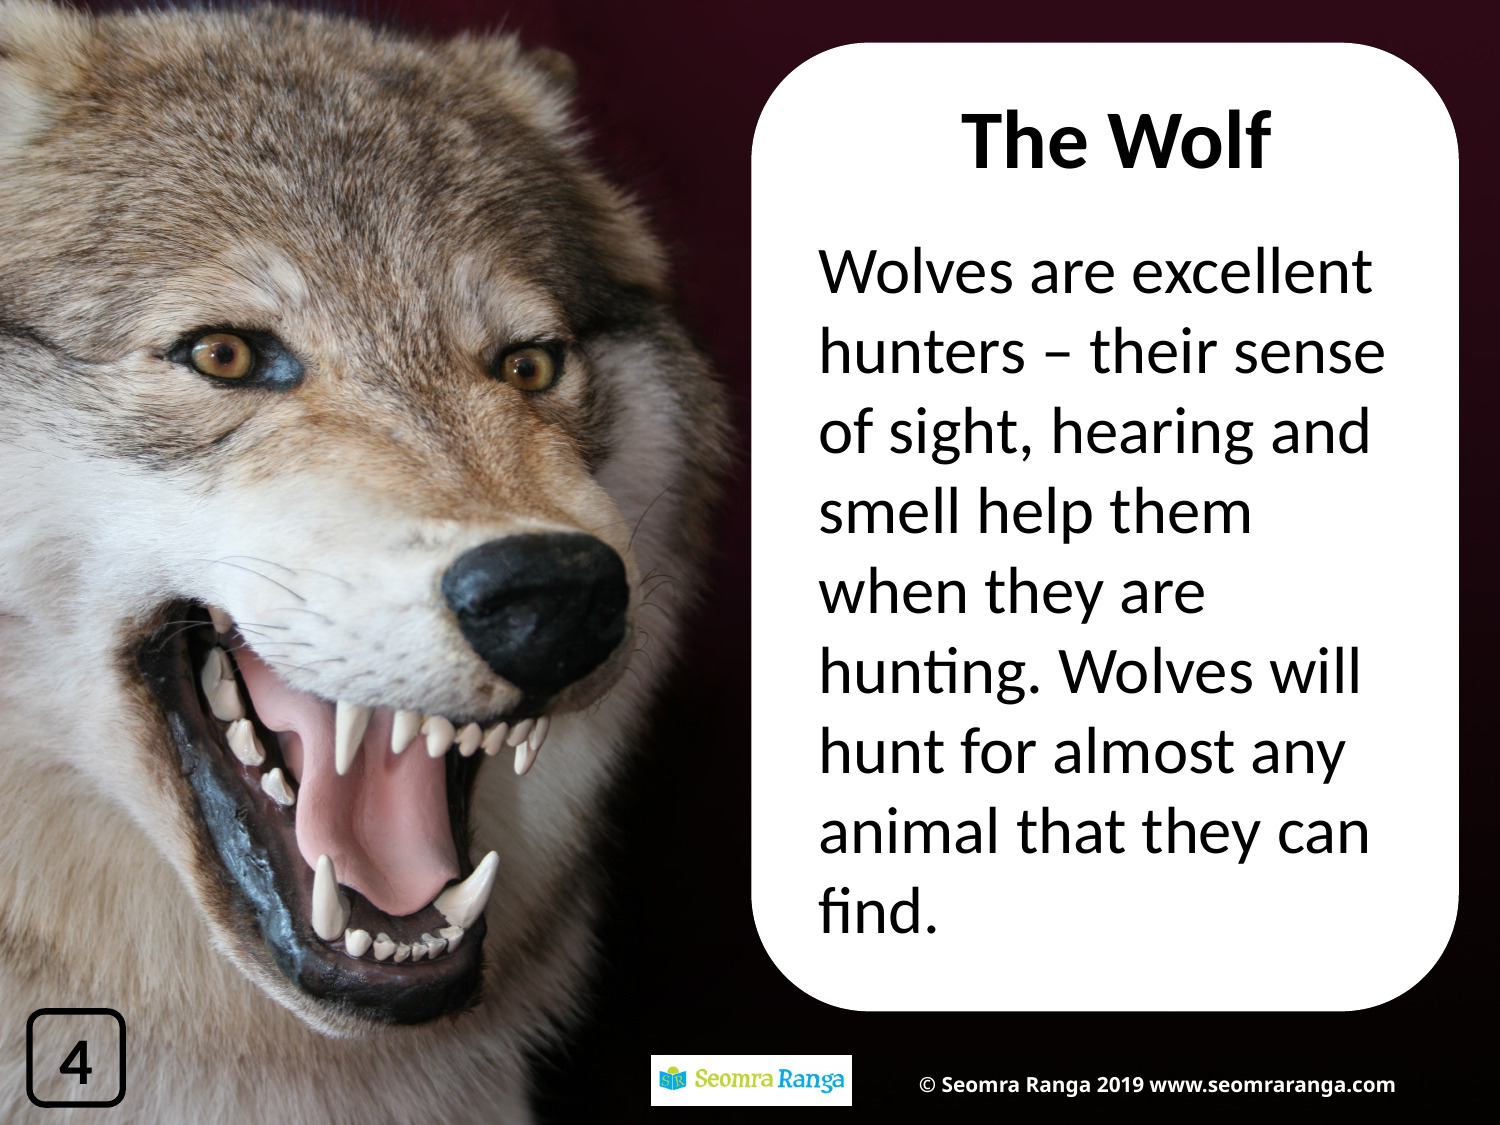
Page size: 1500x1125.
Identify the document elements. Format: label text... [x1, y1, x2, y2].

text_box [749, 40, 1461, 1014]
text_box Wolves are excellent hunters – their sense of sight, hearing and smell help them when they are hunting. Wolves will hunt for almost any animal that they can find. [803, 219, 1407, 955]
picture [0, 0, 1500, 1125]
text_box The Wolf [874, 78, 1359, 193]
text_box 4 [27, 1009, 125, 1107]
text_box © Seomra Ranga 2019 www.seomraranga.com [879, 1064, 1436, 1104]
